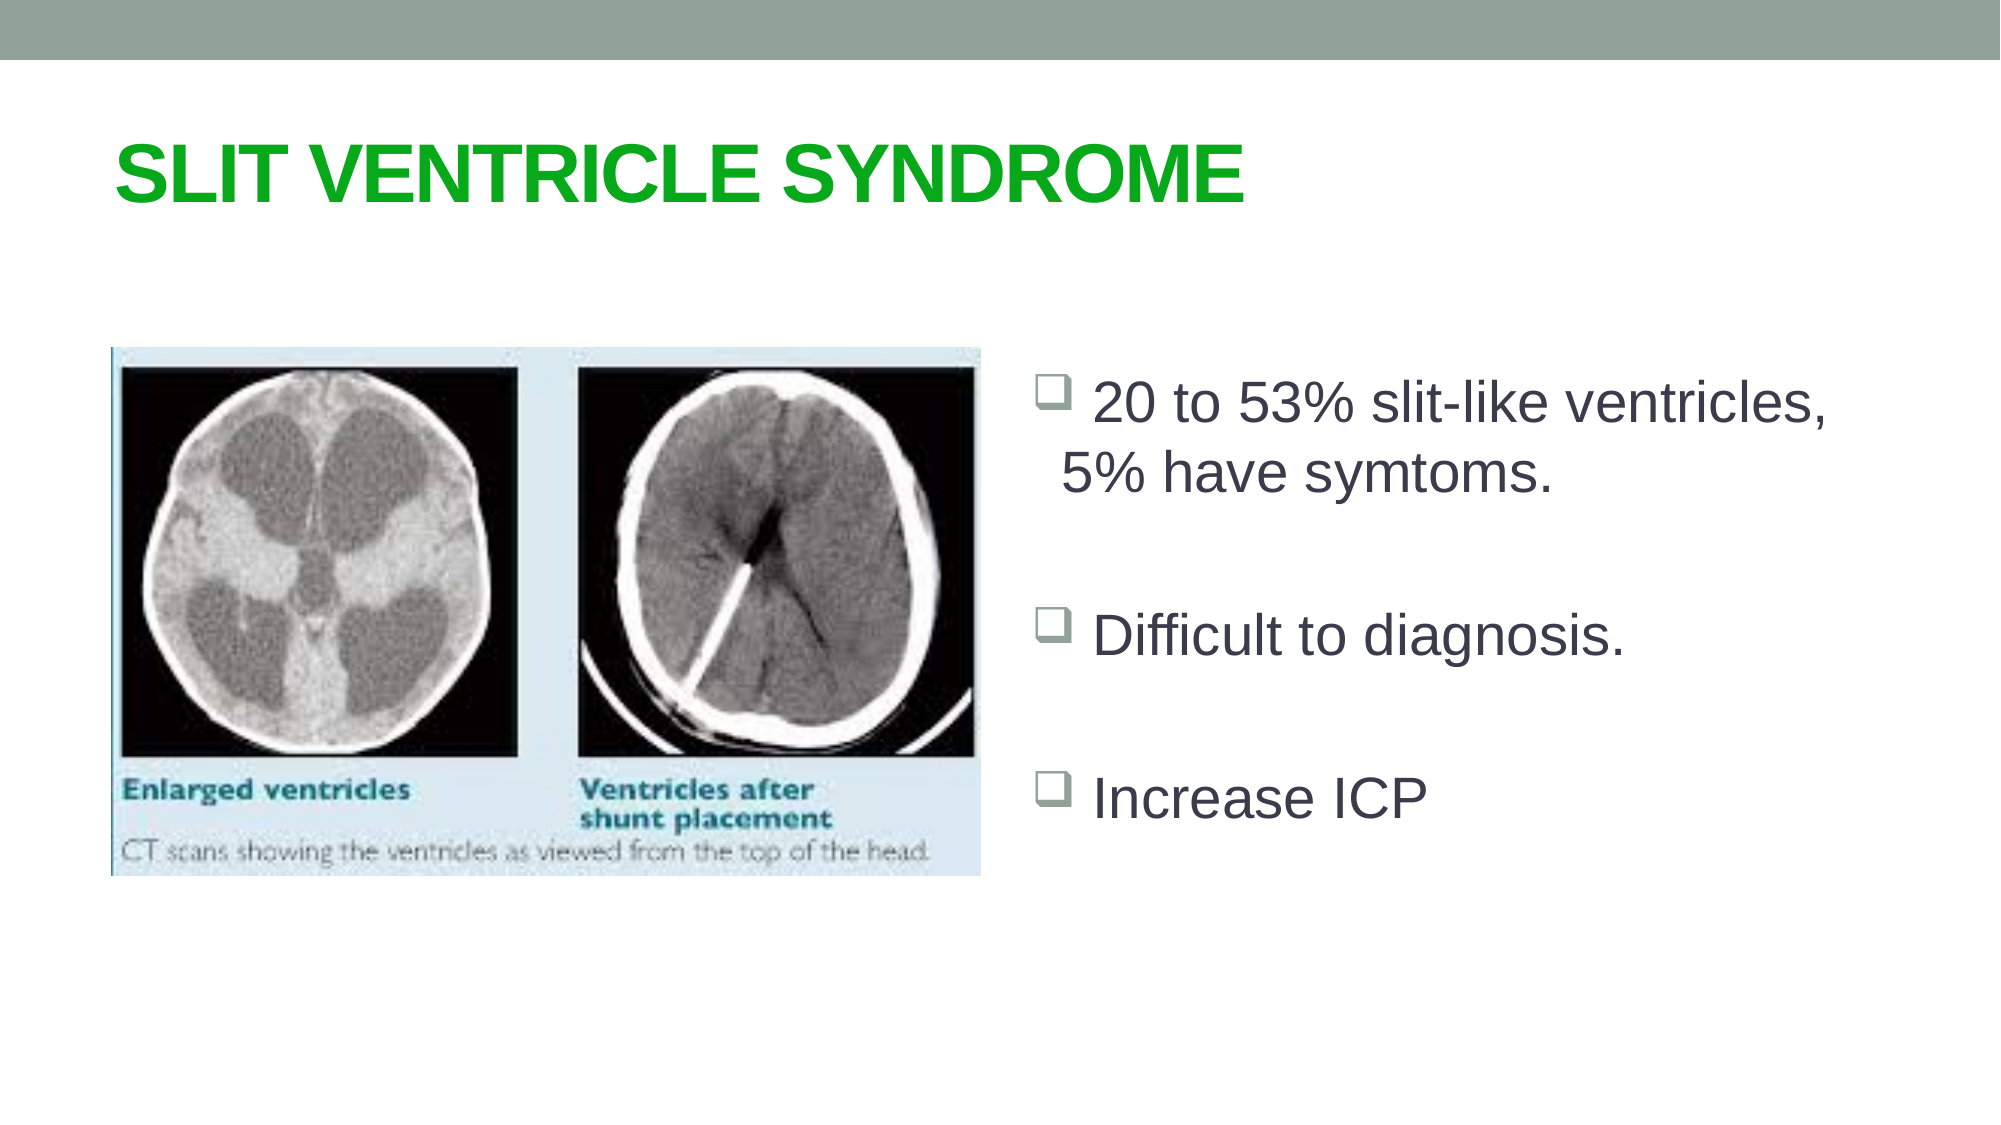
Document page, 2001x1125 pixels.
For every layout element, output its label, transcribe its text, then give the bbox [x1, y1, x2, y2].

title SLIT VENTRICLE SYNDROME [99, 87, 1900, 250]
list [111, 346, 982, 876]
list 20 to 53% slit-like ventricles, 5% have symtoms. Difficult to diagnosis. Increase ICP [1016, 274, 1900, 1049]
